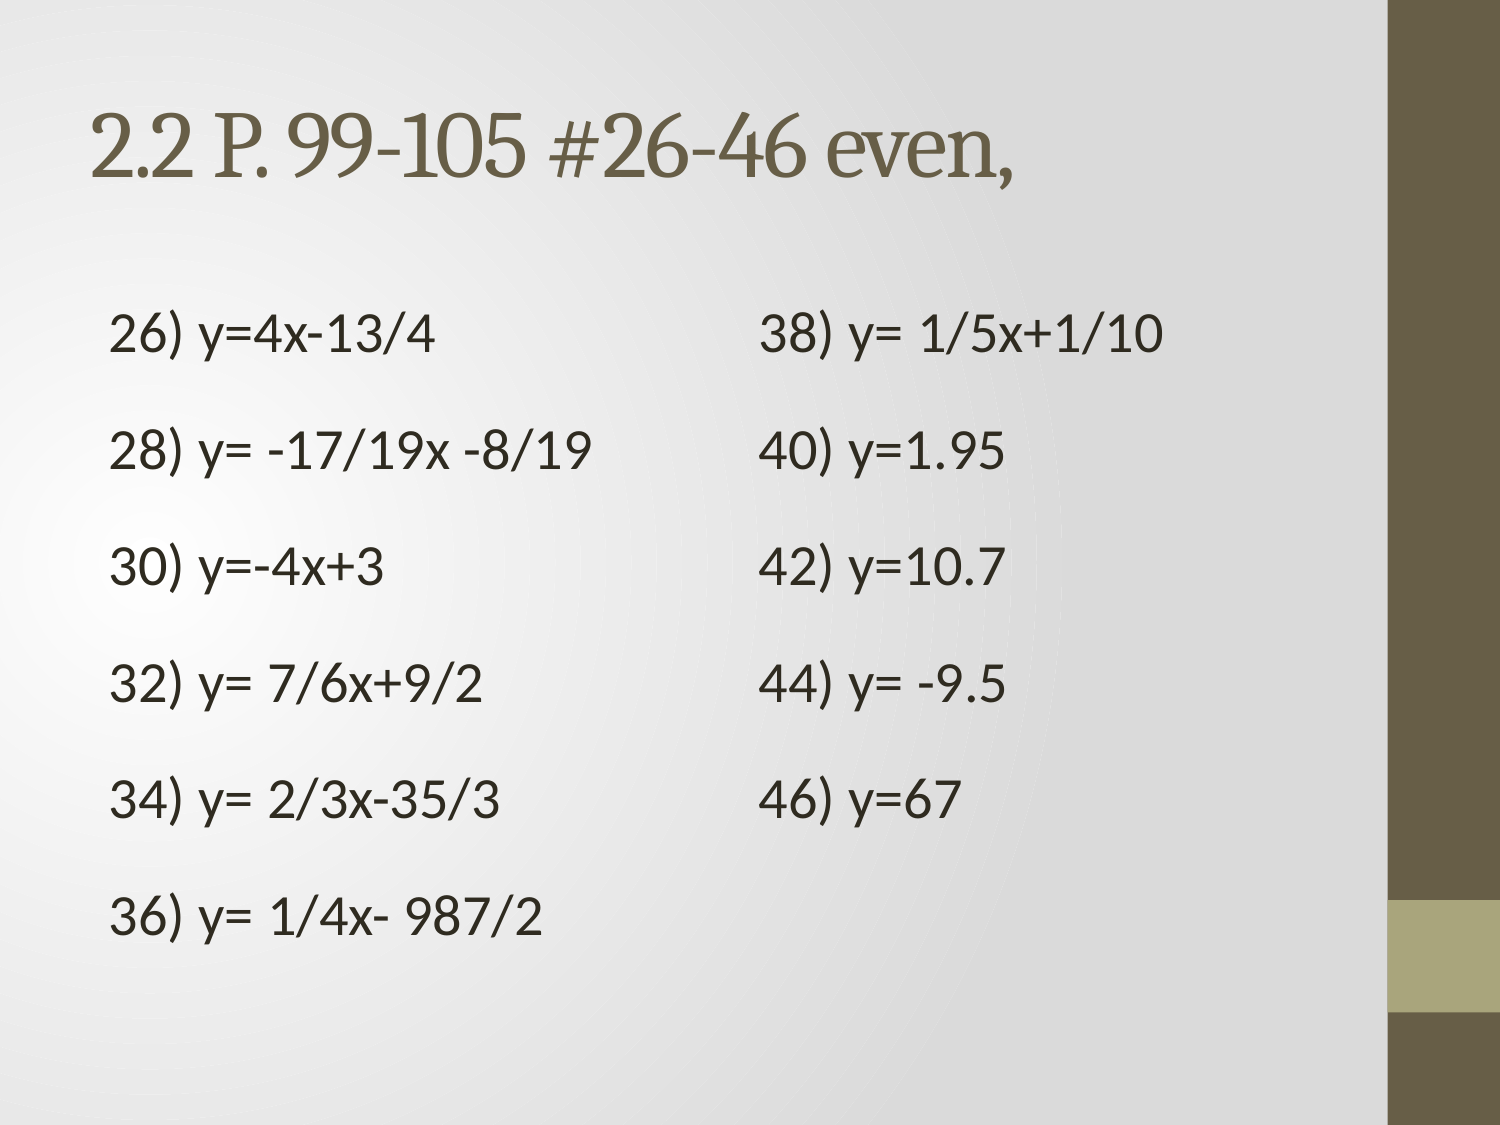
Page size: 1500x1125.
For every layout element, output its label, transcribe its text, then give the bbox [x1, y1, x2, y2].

title 2.2 P. 99-105 #26-46 even, [75, 45, 1325, 233]
list 38) y= 1/5x+1/10 40) y=1.95 42) y=10.7 44) y= -9.5 46) y=67 [725, 251, 1325, 1005]
list 26) y=4x-13/4 28) y= -17/19x -8/19 30) y=-4x+3 32) y= 7/6x+9/2 34) y= 2/3x-35/3 36) y= 1/4x- 987/2 [75, 251, 675, 1005]
